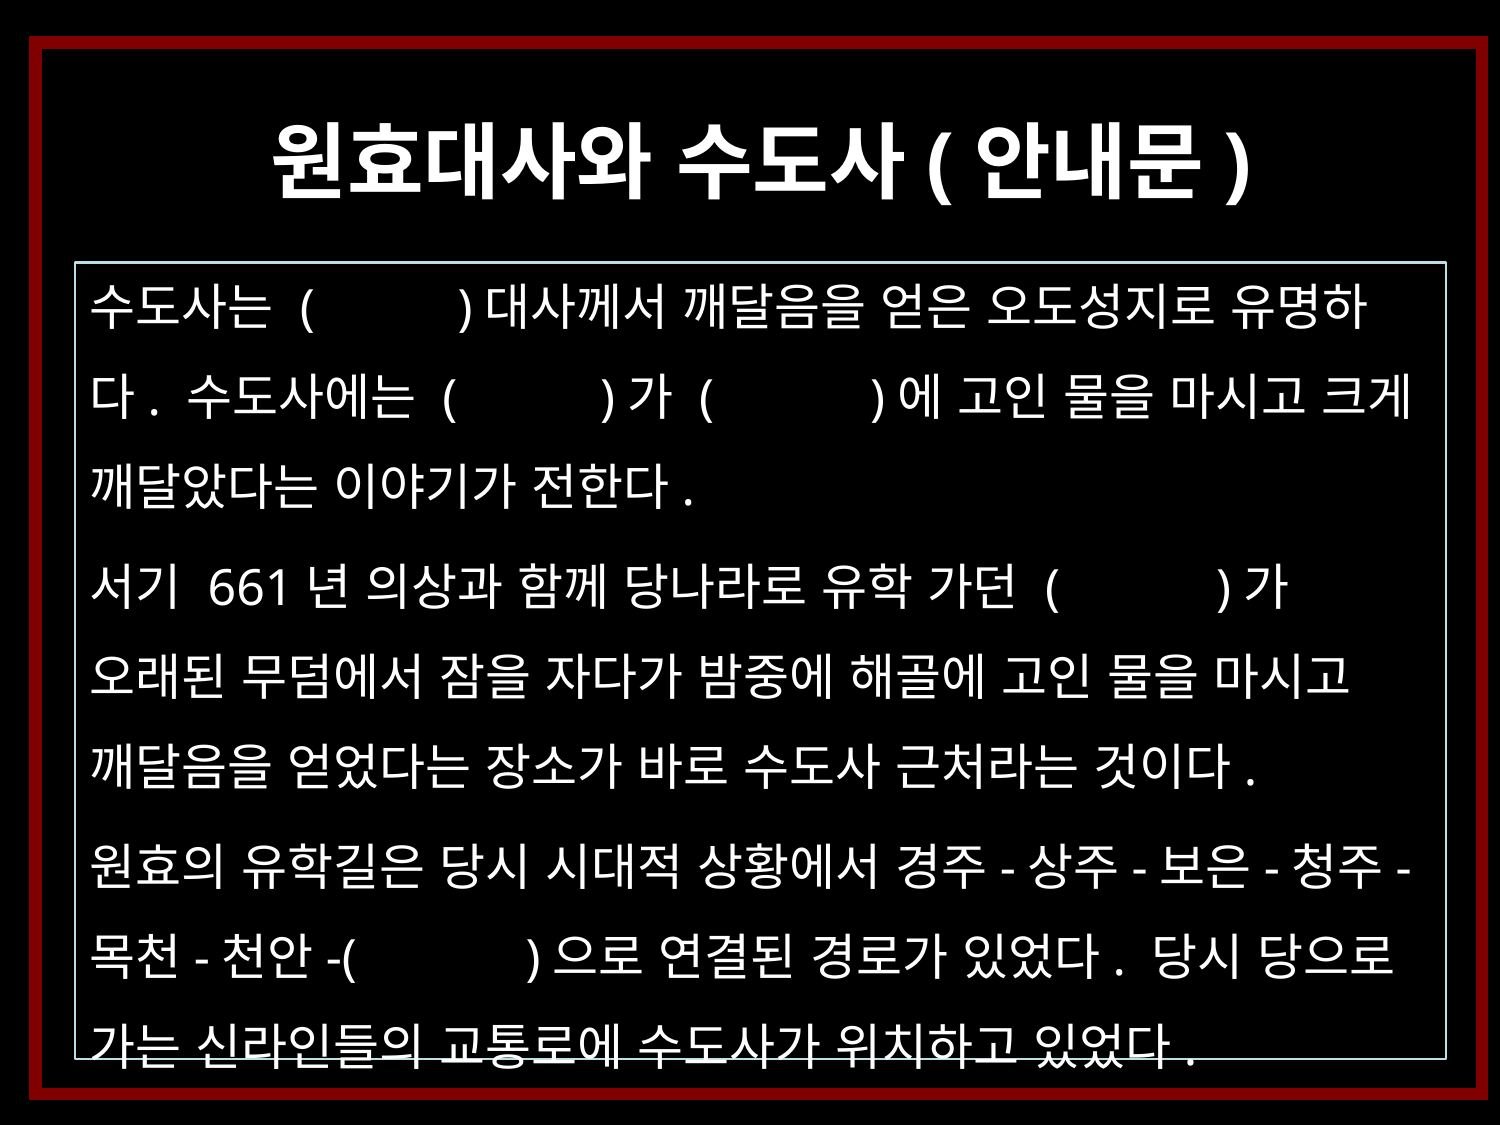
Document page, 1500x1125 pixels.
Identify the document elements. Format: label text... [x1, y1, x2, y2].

text_box 원효대사와 수도사(안내문) [76, 101, 1447, 232]
text_box 수도사는 ( )대사께서 깨달음을 얻은 오도성지로 유명하다. 수도사에는 ( )가 ( )에 고인 물을 마시고 크게 깨달았다는 이야기가 전한다. 서기 661년 의상과 함께 당나라로 유학 가던 ( )가 오래된 무덤에서 잠을 자다가 밤중에 해골에 고인 물을 마시고 깨달음을 얻었다는 장소가 바로 수도사 근처라는 것이다. 원효의 유학길은 당시 시대적 상황에서 경주-상주-보은-청주-목천-천안-( )으로 연결된 경로가 있었다. 당시 당으로 가는 신라인들의 교통로에 수도사가 위치하고 있었다. [75, 262, 1447, 1059]
